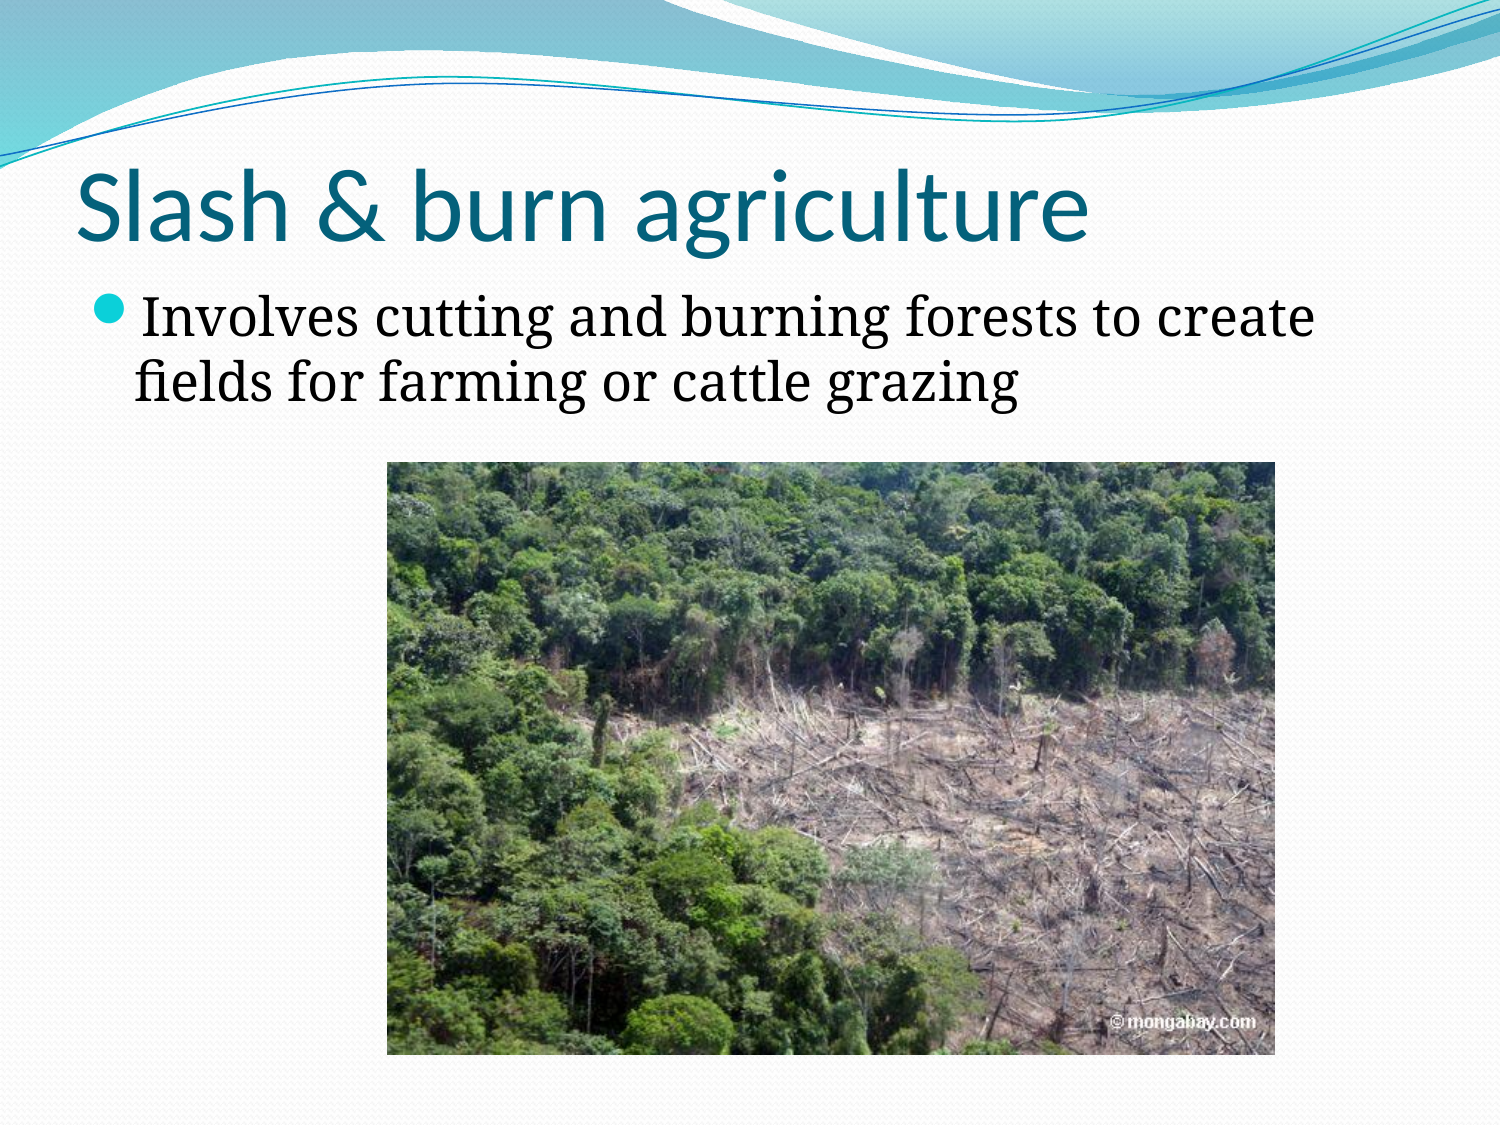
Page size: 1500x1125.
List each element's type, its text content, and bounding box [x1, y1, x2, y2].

list Involves cutting and burning forests to create fields for farming or cattle grazing [75, 275, 1425, 995]
title Slash & burn agriculture [75, 75, 1425, 263]
picture [387, 462, 1276, 1055]
